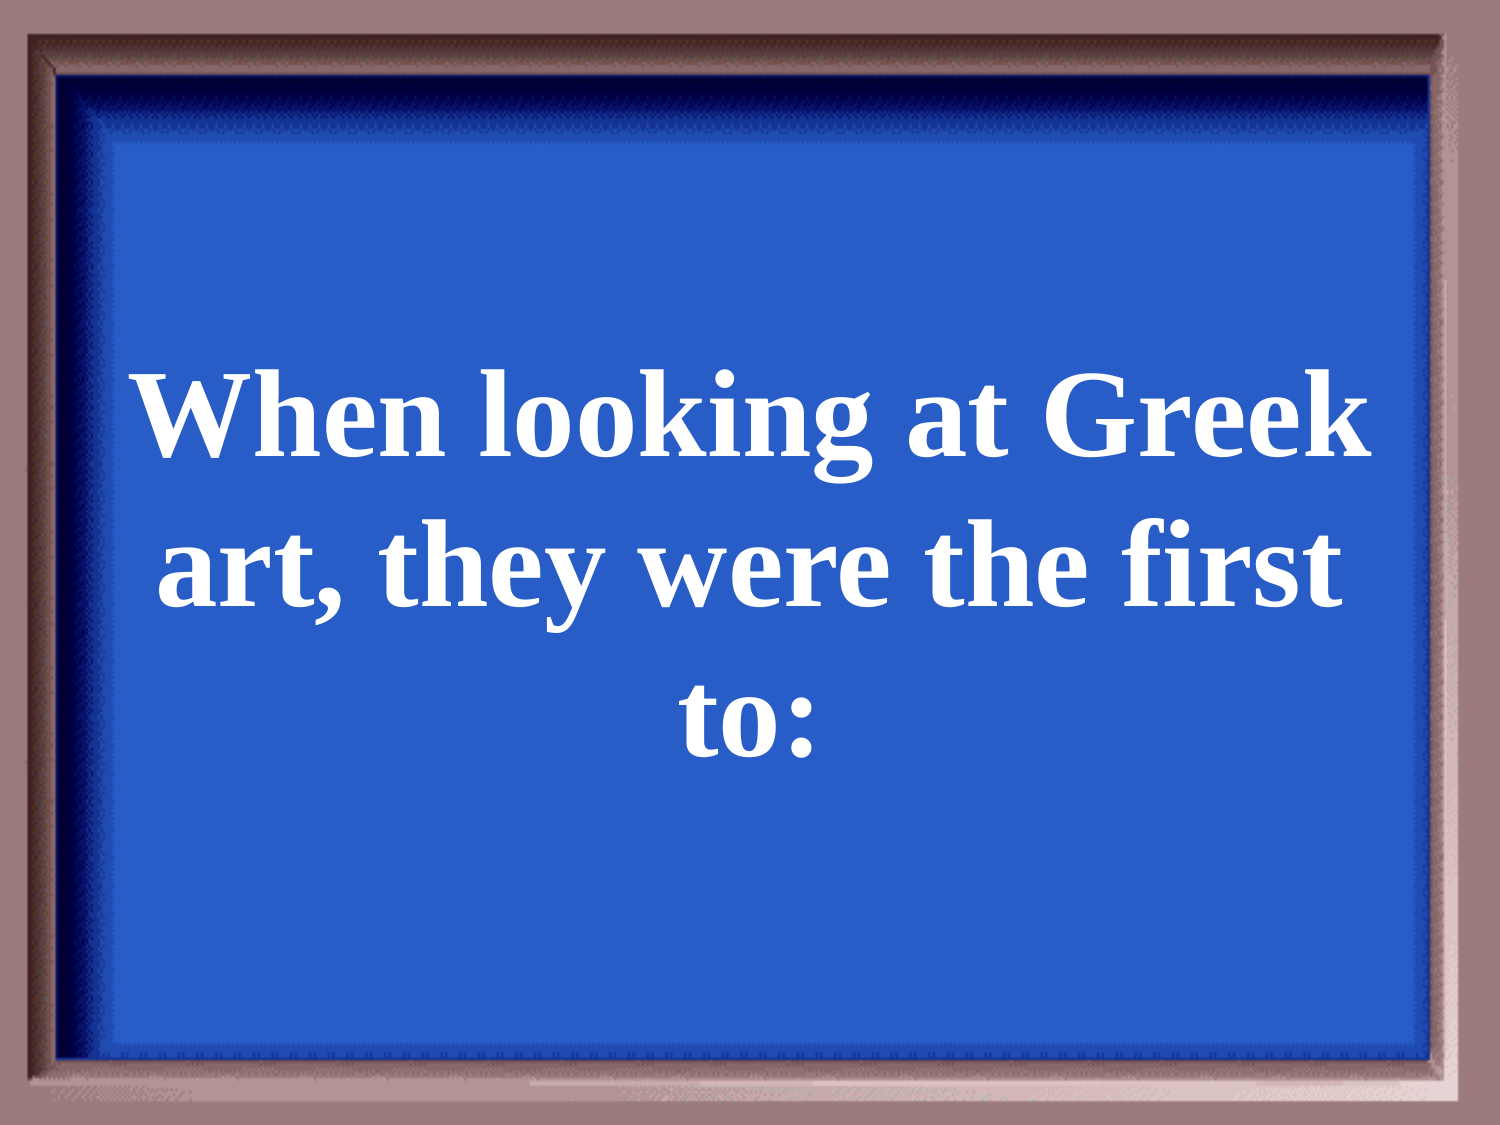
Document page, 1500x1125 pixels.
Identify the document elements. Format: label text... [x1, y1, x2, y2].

picture [0, 0, 1500, 1125]
title When looking at Greek art, they were the first to: [112, 462, 1388, 650]
